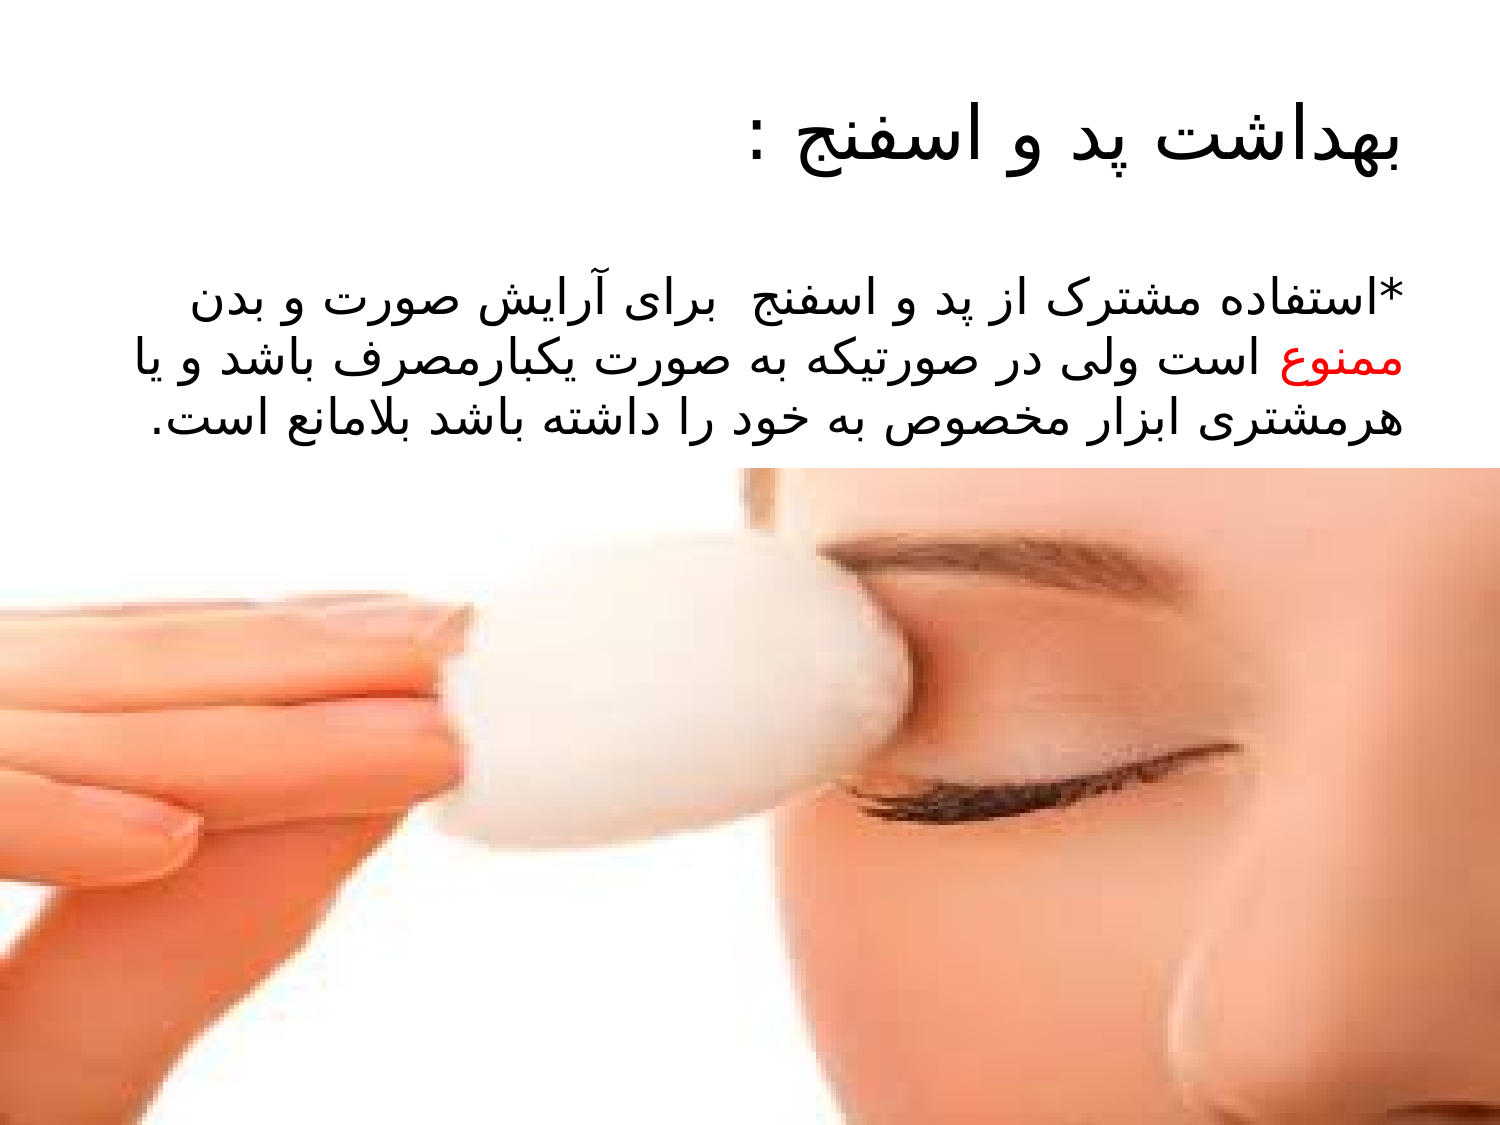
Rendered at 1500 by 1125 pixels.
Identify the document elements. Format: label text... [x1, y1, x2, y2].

title بهداشت پد و اسفنج : *استفاده مشترک از پد و اسفنج برای آرایش صورت و بدن ممنوع است ولی در صورتیکه به صورت یکبارمصرف باشد و یا هرمشتری ابزار مخصوص به خود را داشته باشد بلامانع است. [70, 0, 1421, 467]
picture [0, 468, 1500, 1125]
